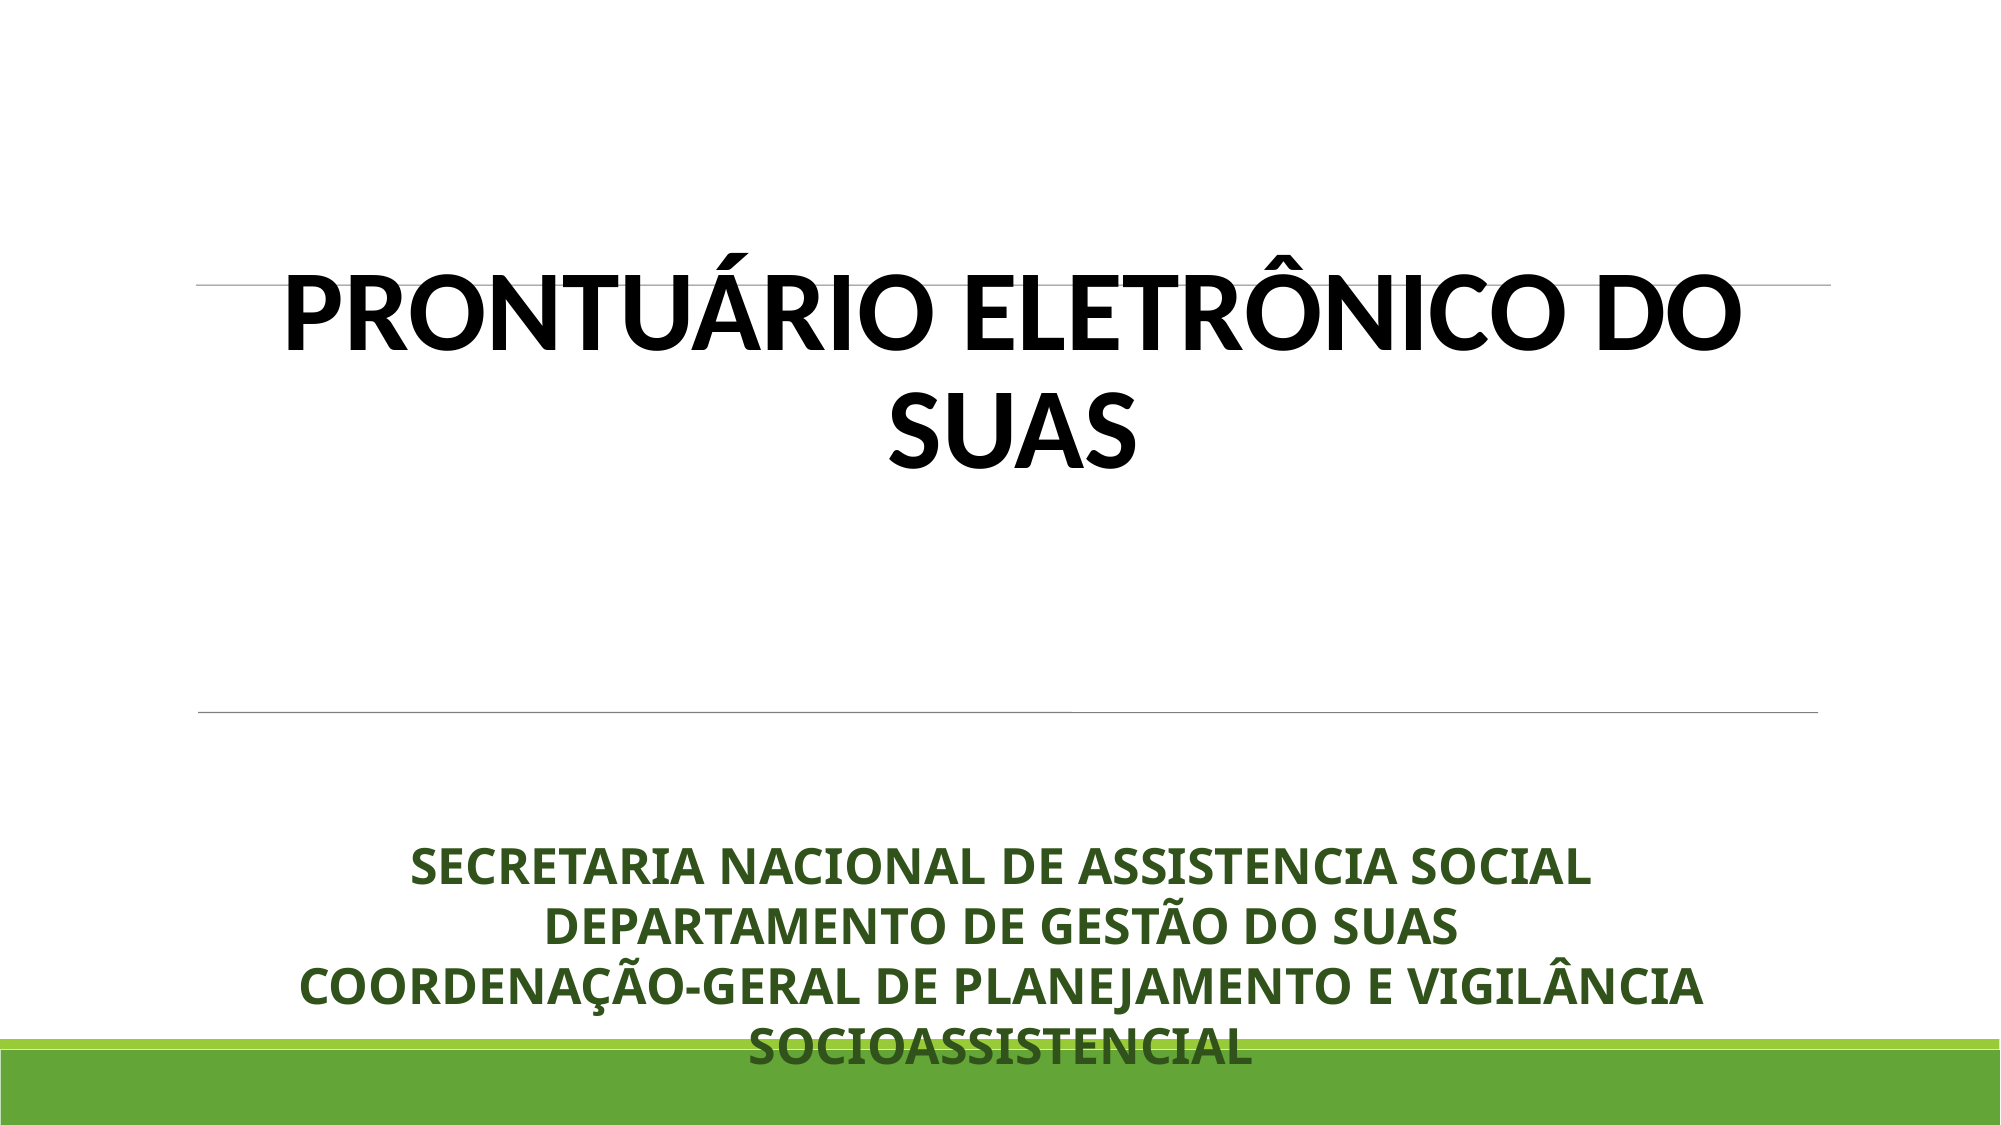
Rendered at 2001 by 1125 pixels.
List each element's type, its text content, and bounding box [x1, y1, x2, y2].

text_box SECRETARIA NACIONAL DE ASSISTENCIA SOCIAL DEPARTAMENTO DE GESTÃO DO SUAS COORDENAÇÃO-GERAL DE PLANEJAMENTO E VIGILÂNCIA SOCIOASSISTENCIAL [80, 827, 1923, 1125]
title PRONTUÁRIO ELETRÔNICO DO SUAS [176, 255, 1851, 493]
